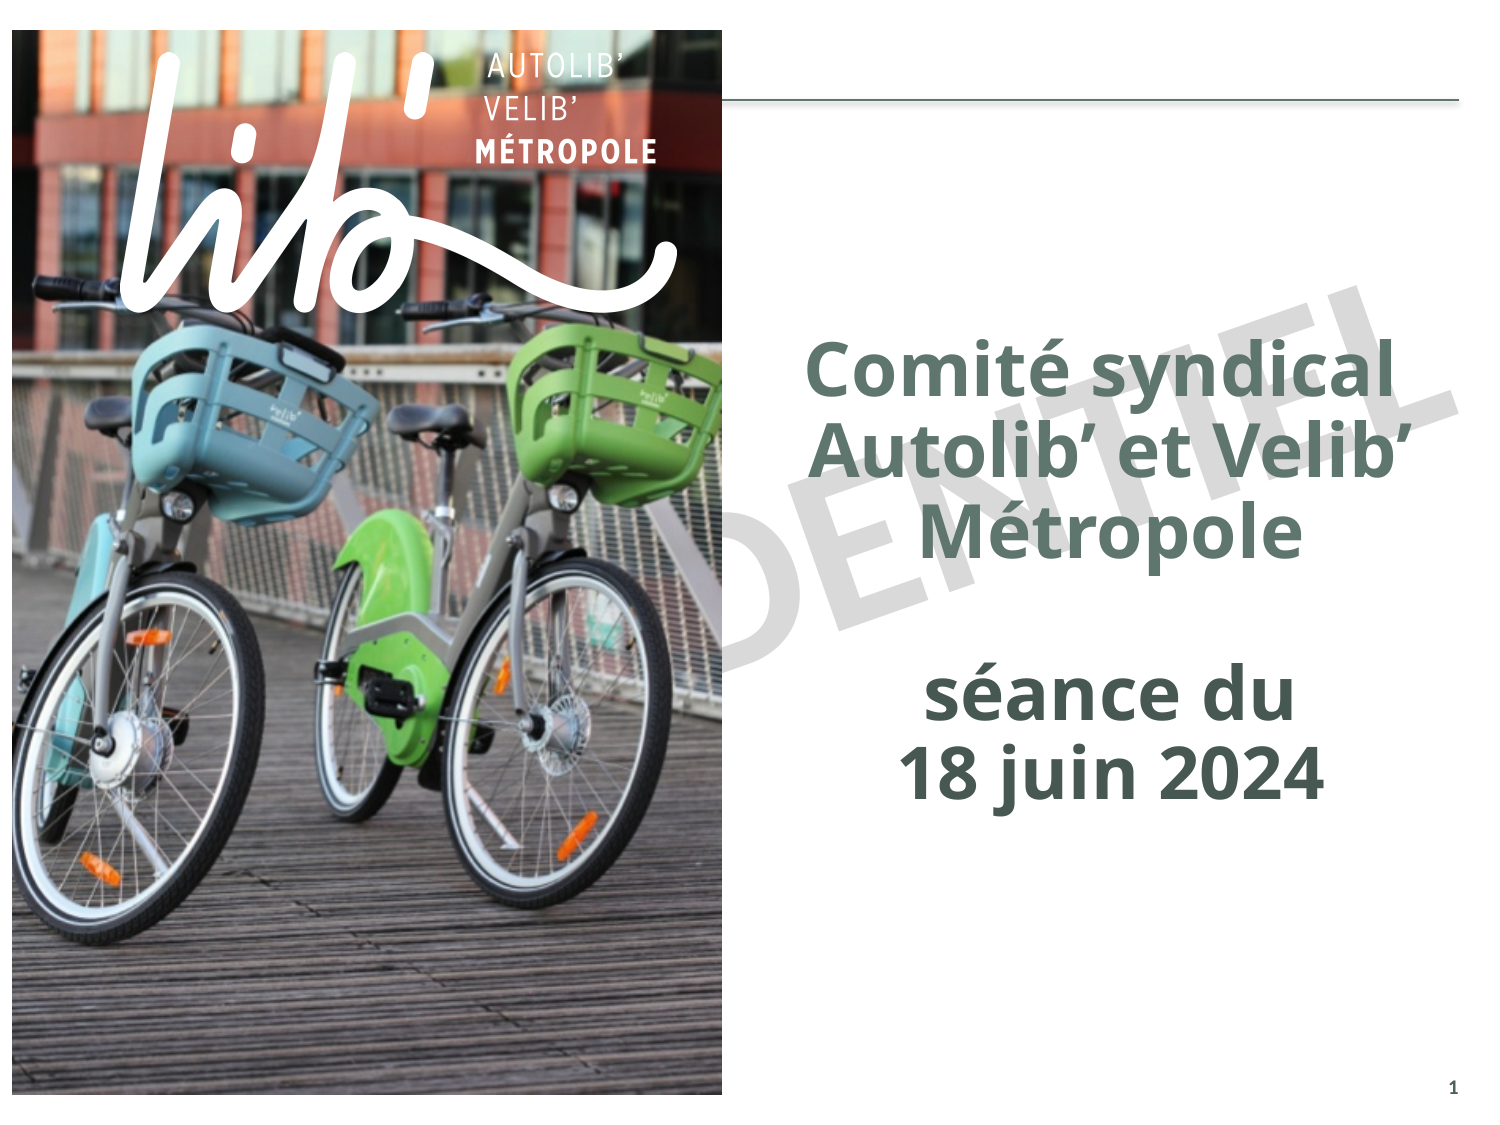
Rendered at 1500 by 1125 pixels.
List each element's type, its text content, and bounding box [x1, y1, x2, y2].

title Comité syndical Autolib’ et Velib’ Métropole​ séance du 18 juin 2024 ​ [750, 331, 1472, 834]
picture [12, 30, 722, 1095]
